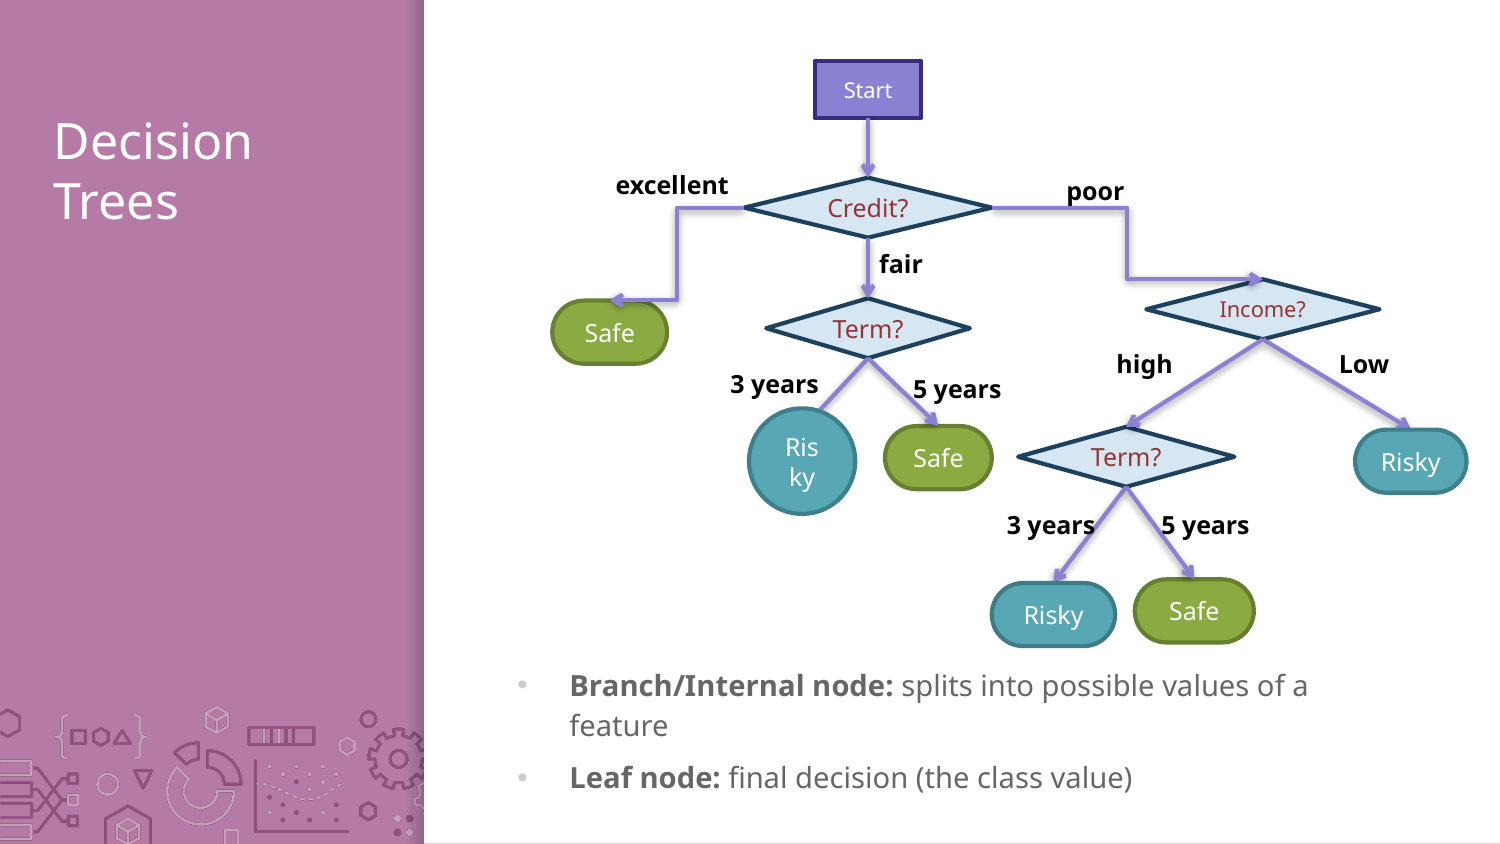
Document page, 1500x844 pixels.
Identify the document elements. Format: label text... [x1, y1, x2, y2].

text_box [552, 60, 1467, 647]
title Decision Trees [38, 94, 375, 748]
list Branch/Internal node: splits into possible values of a feature Leaf node: final decision (the class value) [479, 646, 1398, 826]
picture [0, 701, 424, 844]
